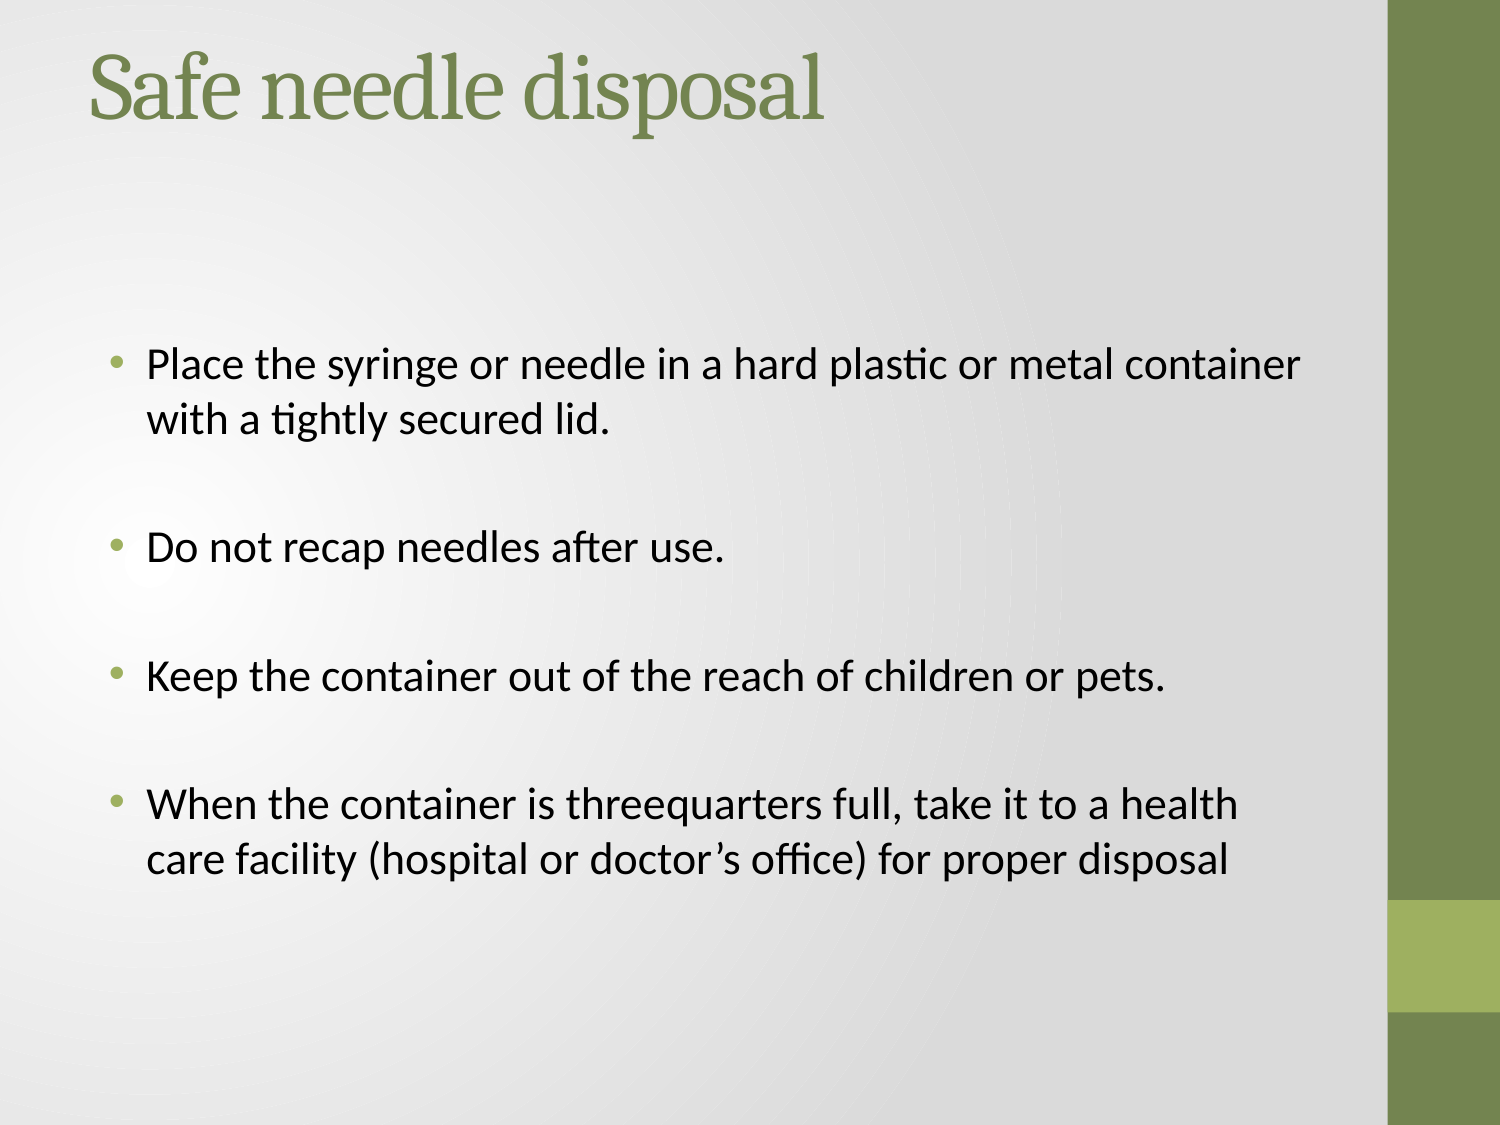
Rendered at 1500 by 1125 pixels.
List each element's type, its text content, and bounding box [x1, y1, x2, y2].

list Place the syringe or needle in a hard plastic or metal container with a tightly secured lid. Do not re­cap needles after use. Keep the container out of the reach of children or pets. When the container is three­quarters full, take it to a health care facility (hospital or doctor’s office) for proper disposal [75, 262, 1325, 1050]
title Safe needle disposal [75, 45, 1325, 233]
